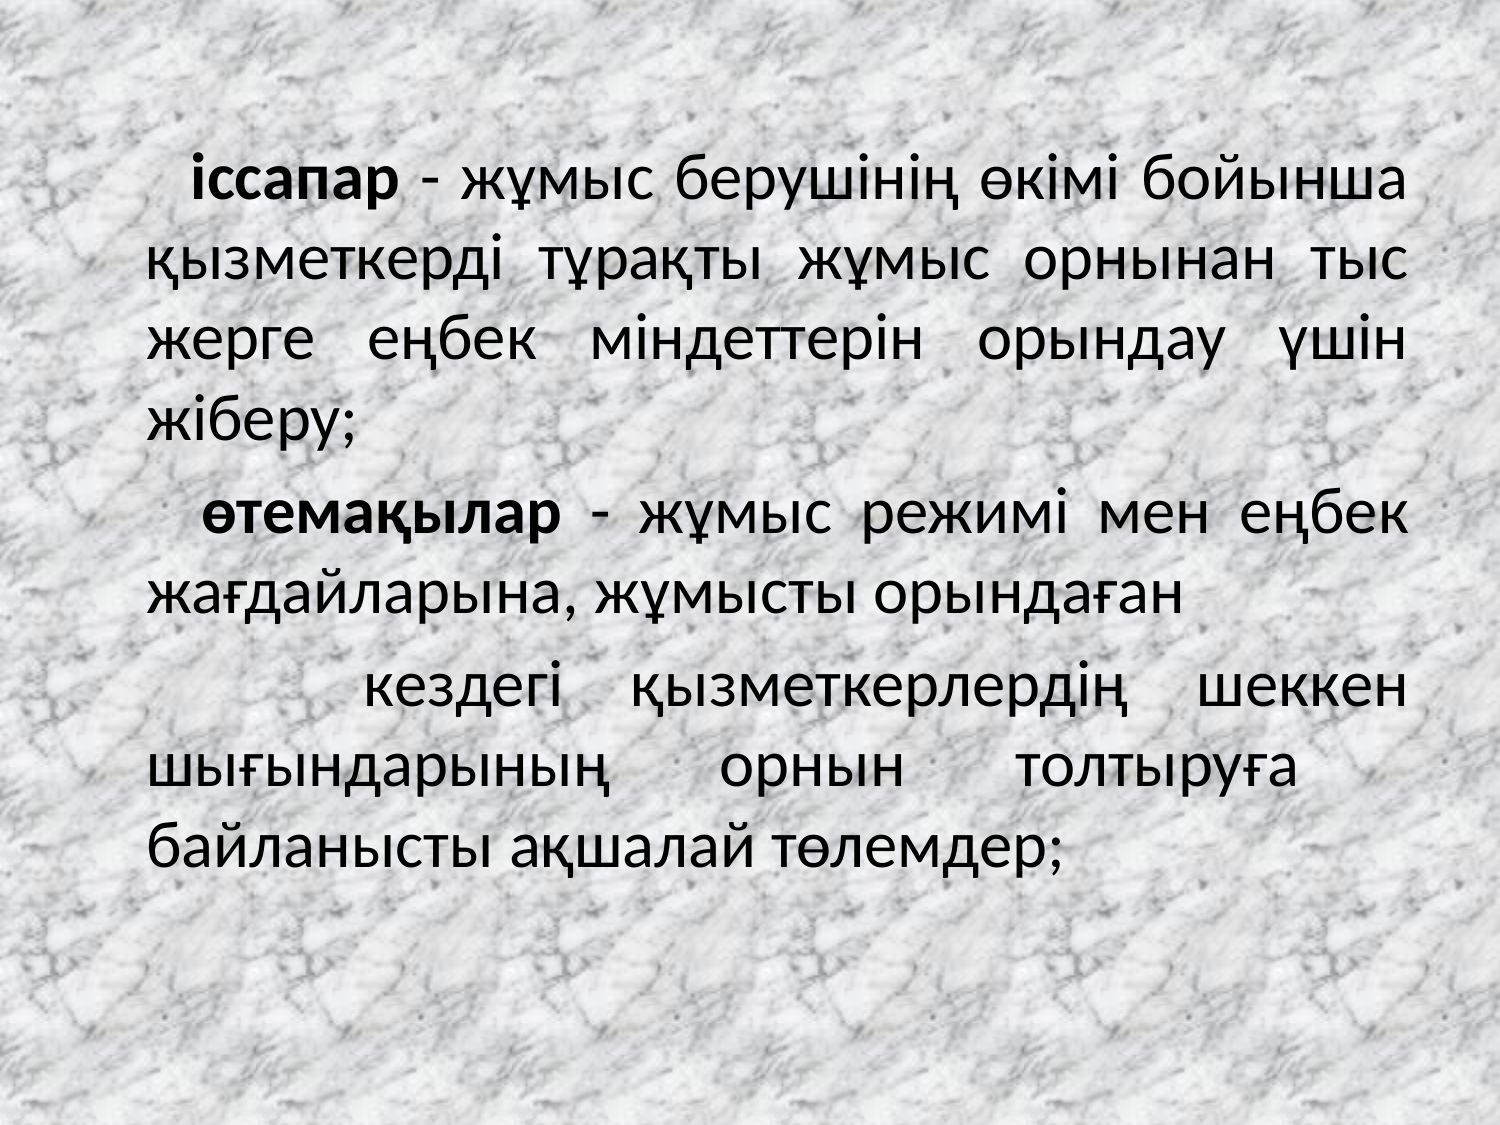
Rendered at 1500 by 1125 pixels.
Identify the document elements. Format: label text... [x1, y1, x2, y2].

list iссапар - жұмыс берушiнiң өкiмi бойынша қызметкердi тұрақты жұмыс орнынан тыс жерге еңбек мiндеттерiн орындау үшiн жiберу; өтемақылар - жұмыс режимi мен еңбек жағдайларына, жұмысты орындаған кездегi қызметкерлердiң шеккен шығындарының орнын толтыруға байланысты ақшалай төлемдер; [75, 125, 1425, 1005]
picture [0, 0, 1500, 1125]
